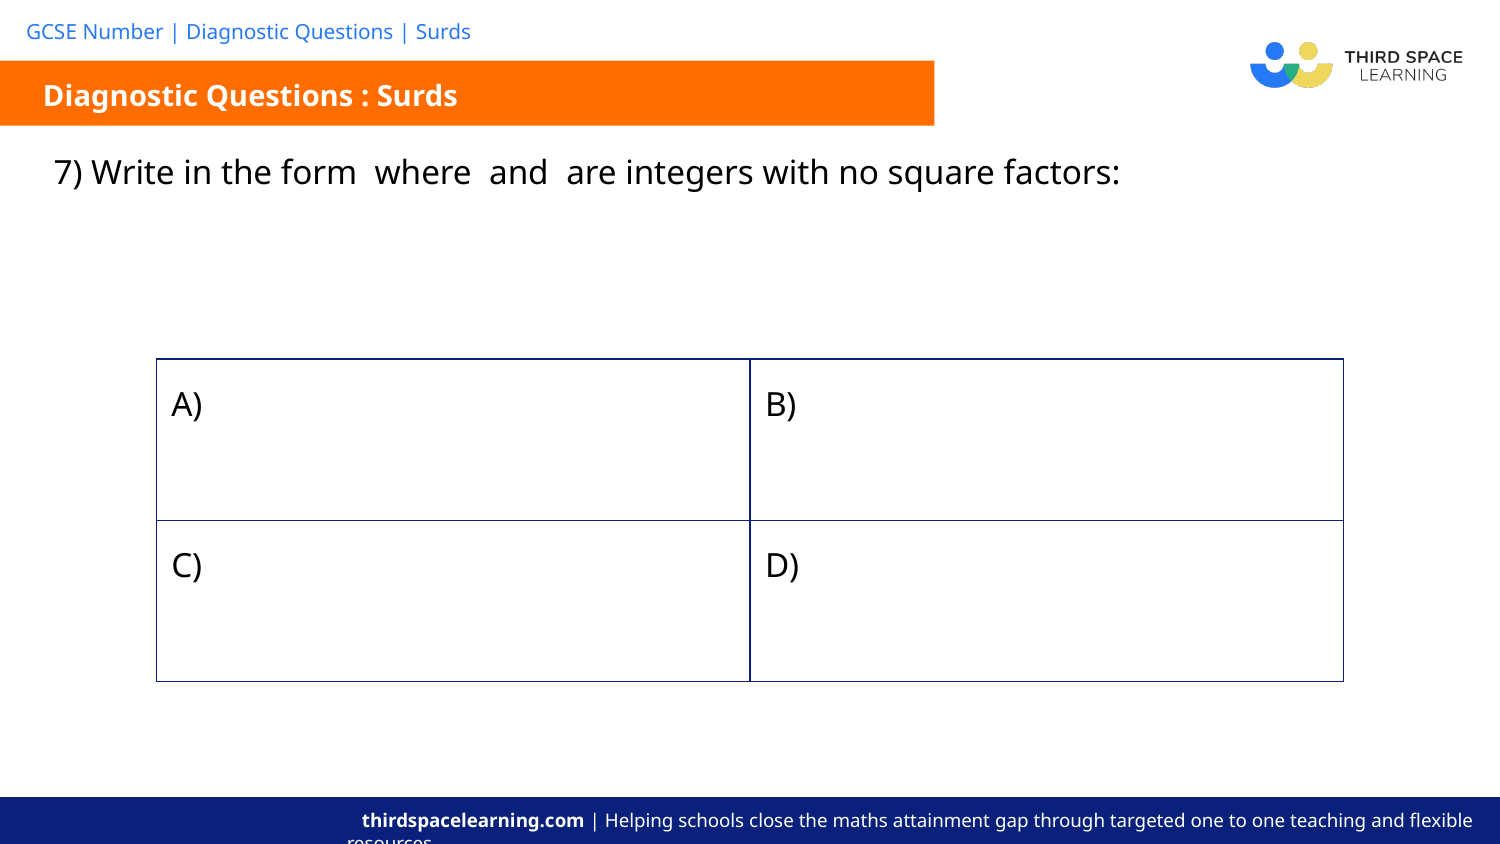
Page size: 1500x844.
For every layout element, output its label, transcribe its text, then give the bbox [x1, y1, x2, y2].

picture [1250, 33, 1465, 99]
text_box Diagnostic Questions : Surds [27, 61, 778, 127]
